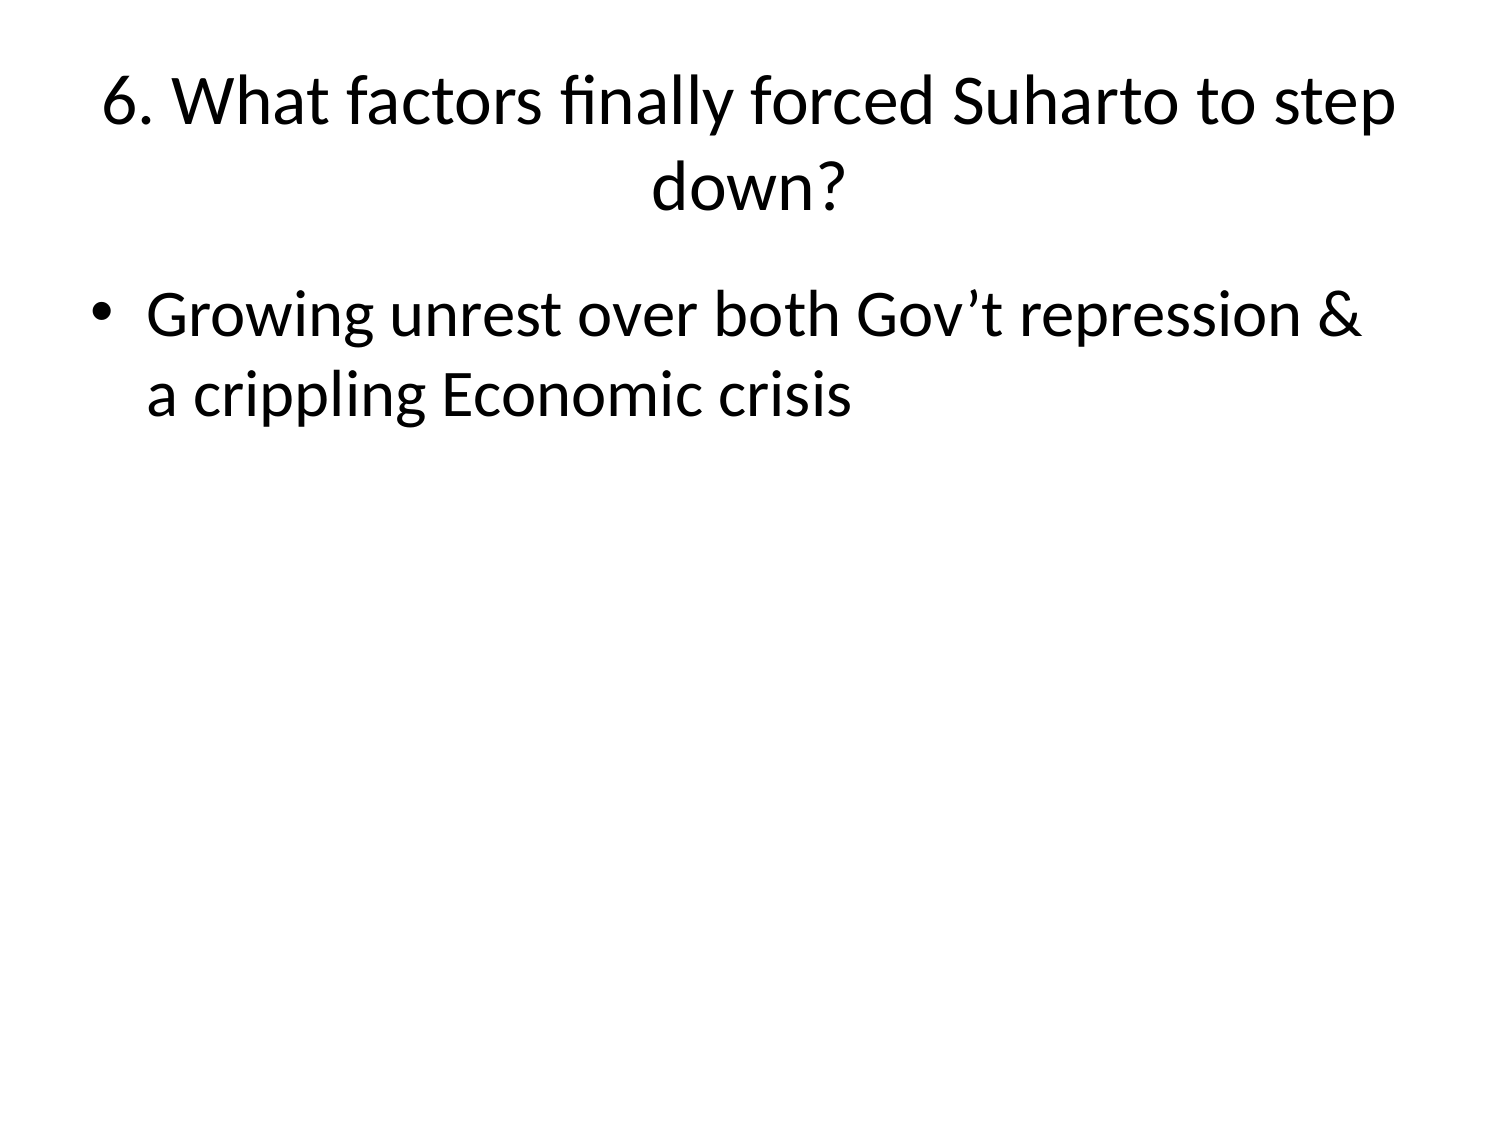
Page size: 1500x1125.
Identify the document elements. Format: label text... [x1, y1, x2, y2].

list Growing unrest over both Gov’t repression & a crippling Economic crisis [75, 262, 1425, 1005]
title 6. What factors finally forced Suharto to step down? [75, 45, 1425, 233]
